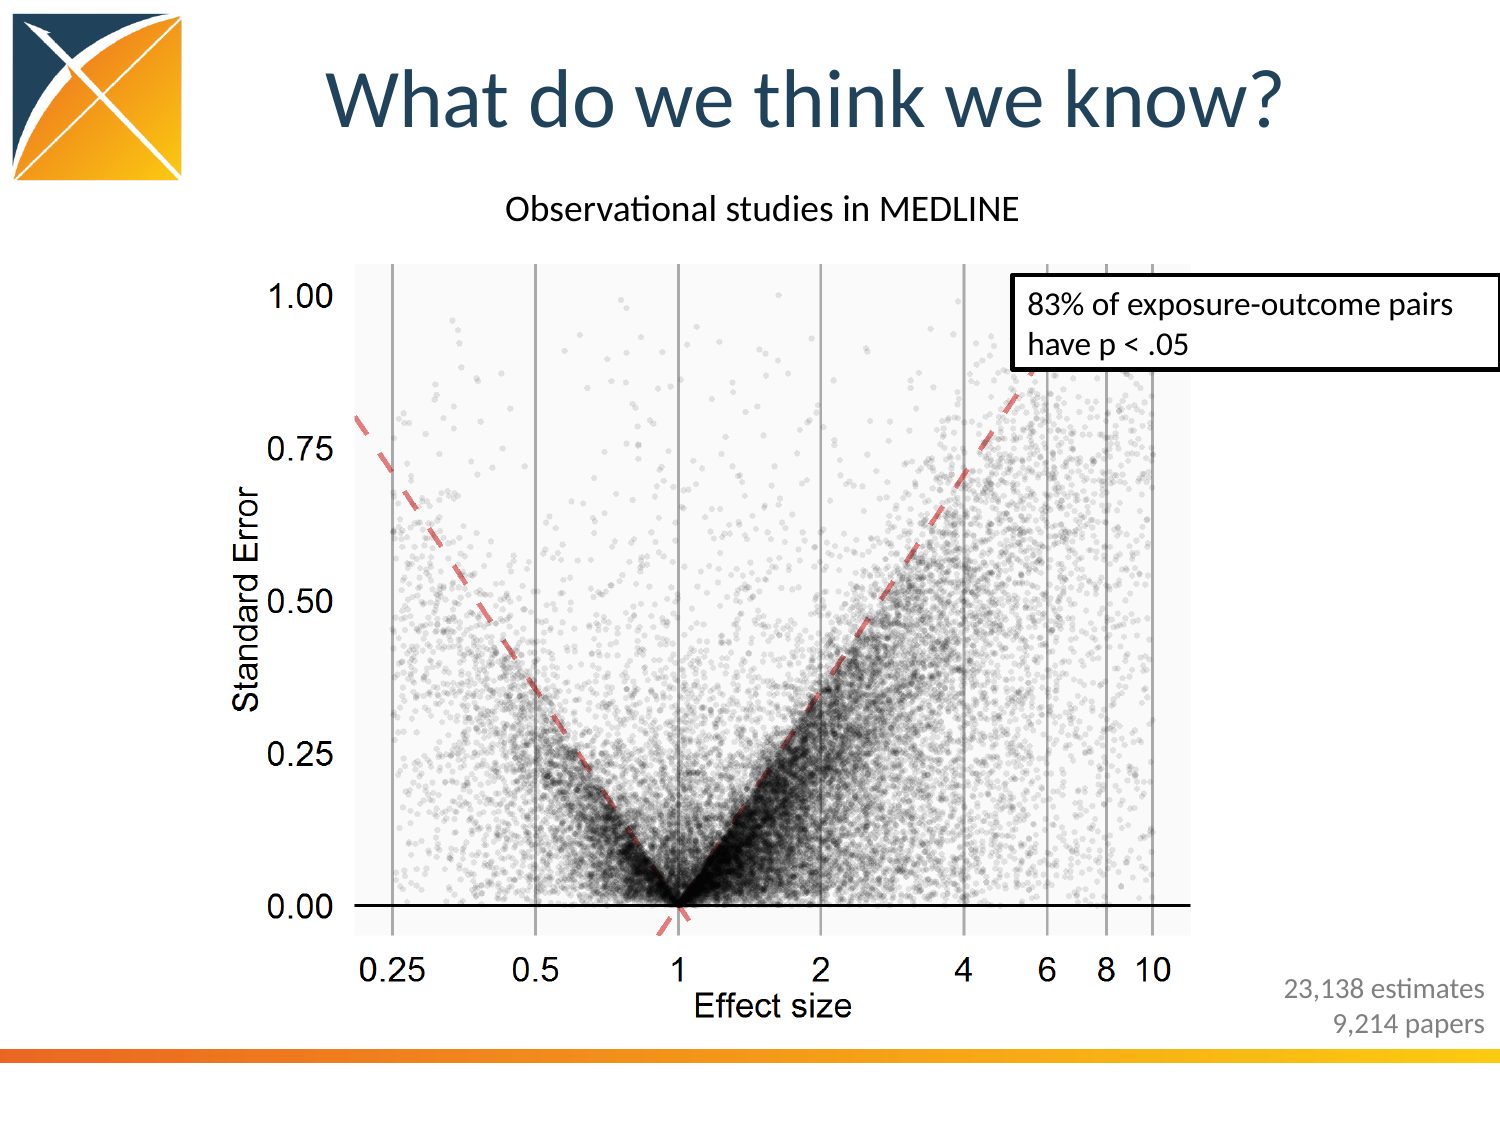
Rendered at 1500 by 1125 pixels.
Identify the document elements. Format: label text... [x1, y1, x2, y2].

picture [199, 222, 1232, 1049]
text_box 23,138 estimates 9,214 papers [1235, 962, 1500, 1047]
text_box Observational studies in MEDLINE [490, 176, 1036, 221]
title What do we think we know? [187, 24, 1425, 163]
text_box 83% of exposure-outcome pairs have p < .05 [1235, 273, 1500, 372]
picture [0, 0, 206, 200]
